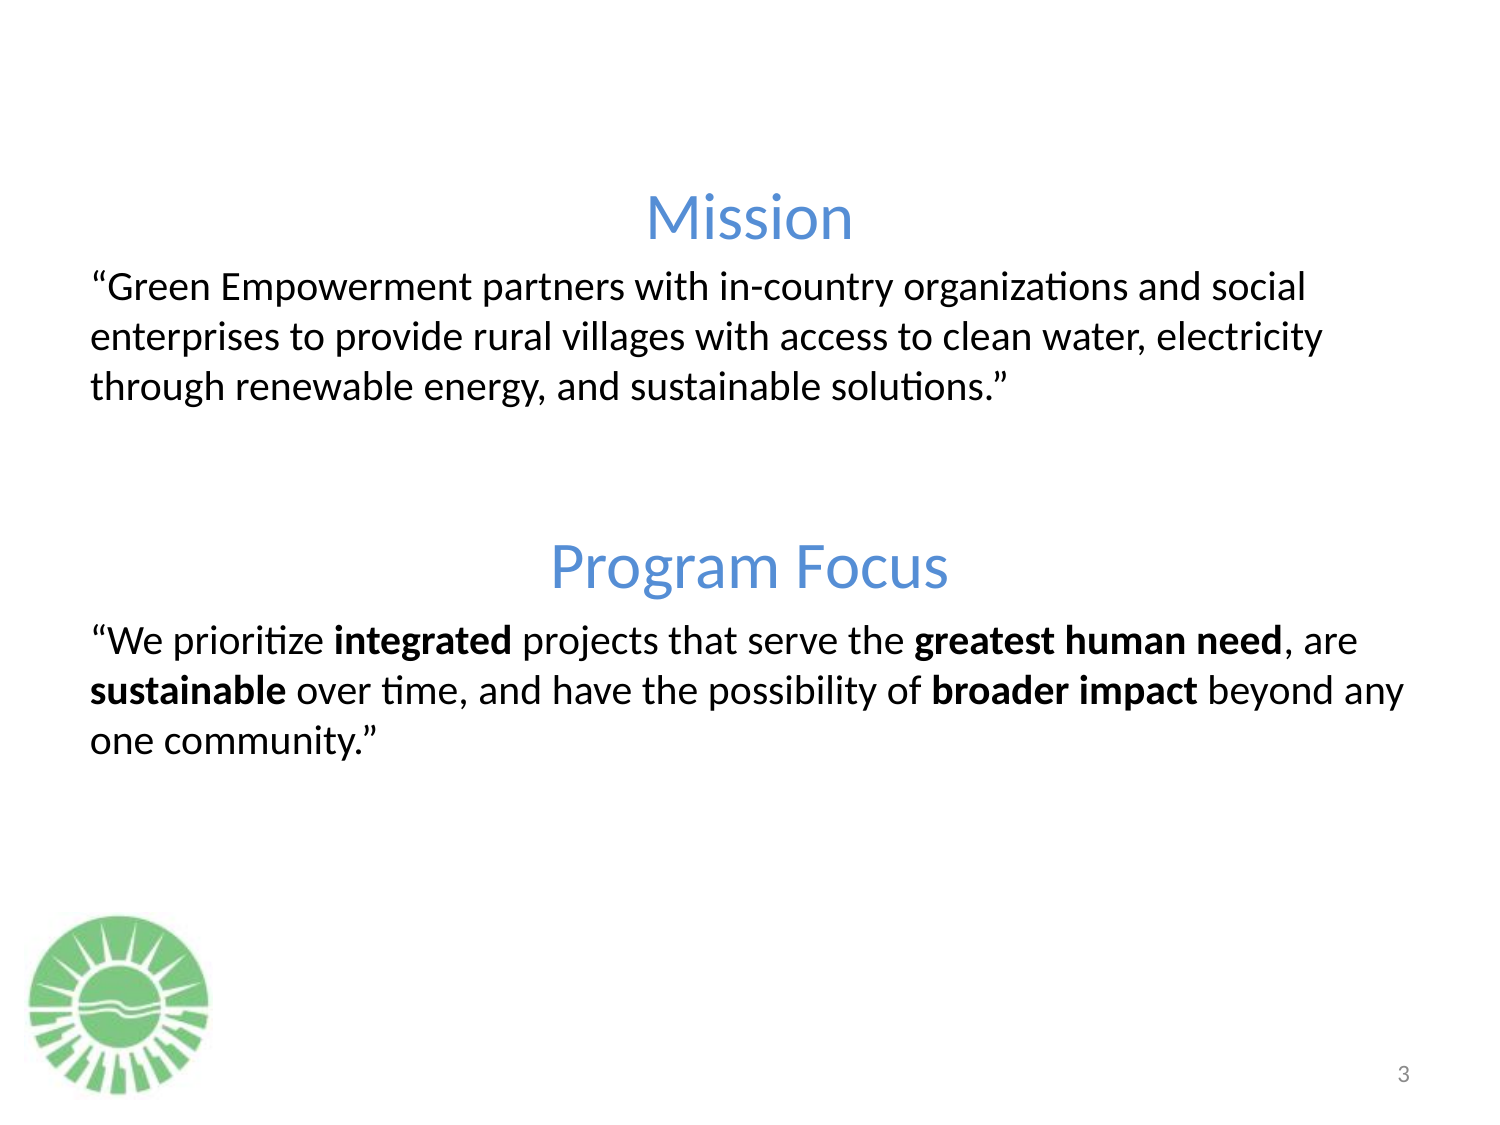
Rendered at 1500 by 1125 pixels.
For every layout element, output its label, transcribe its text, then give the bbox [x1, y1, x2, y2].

picture [24, 912, 213, 1101]
text_box “We prioritize integrated projects that serve the greatest human need, are sustainable over time, and have the possibility of broader impact beyond any one community.” [74, 610, 1425, 771]
text_box Program Focus [0, 514, 1500, 610]
slide_number 3 [1074, 1042, 1425, 1103]
list “Green Empowerment partners with in-country organizations and social enterprises to provide rural villages with access to clean water, electricity through renewable energy, and sustainable solutions.” [75, 261, 1425, 446]
text_box Mission [0, 165, 1500, 261]
